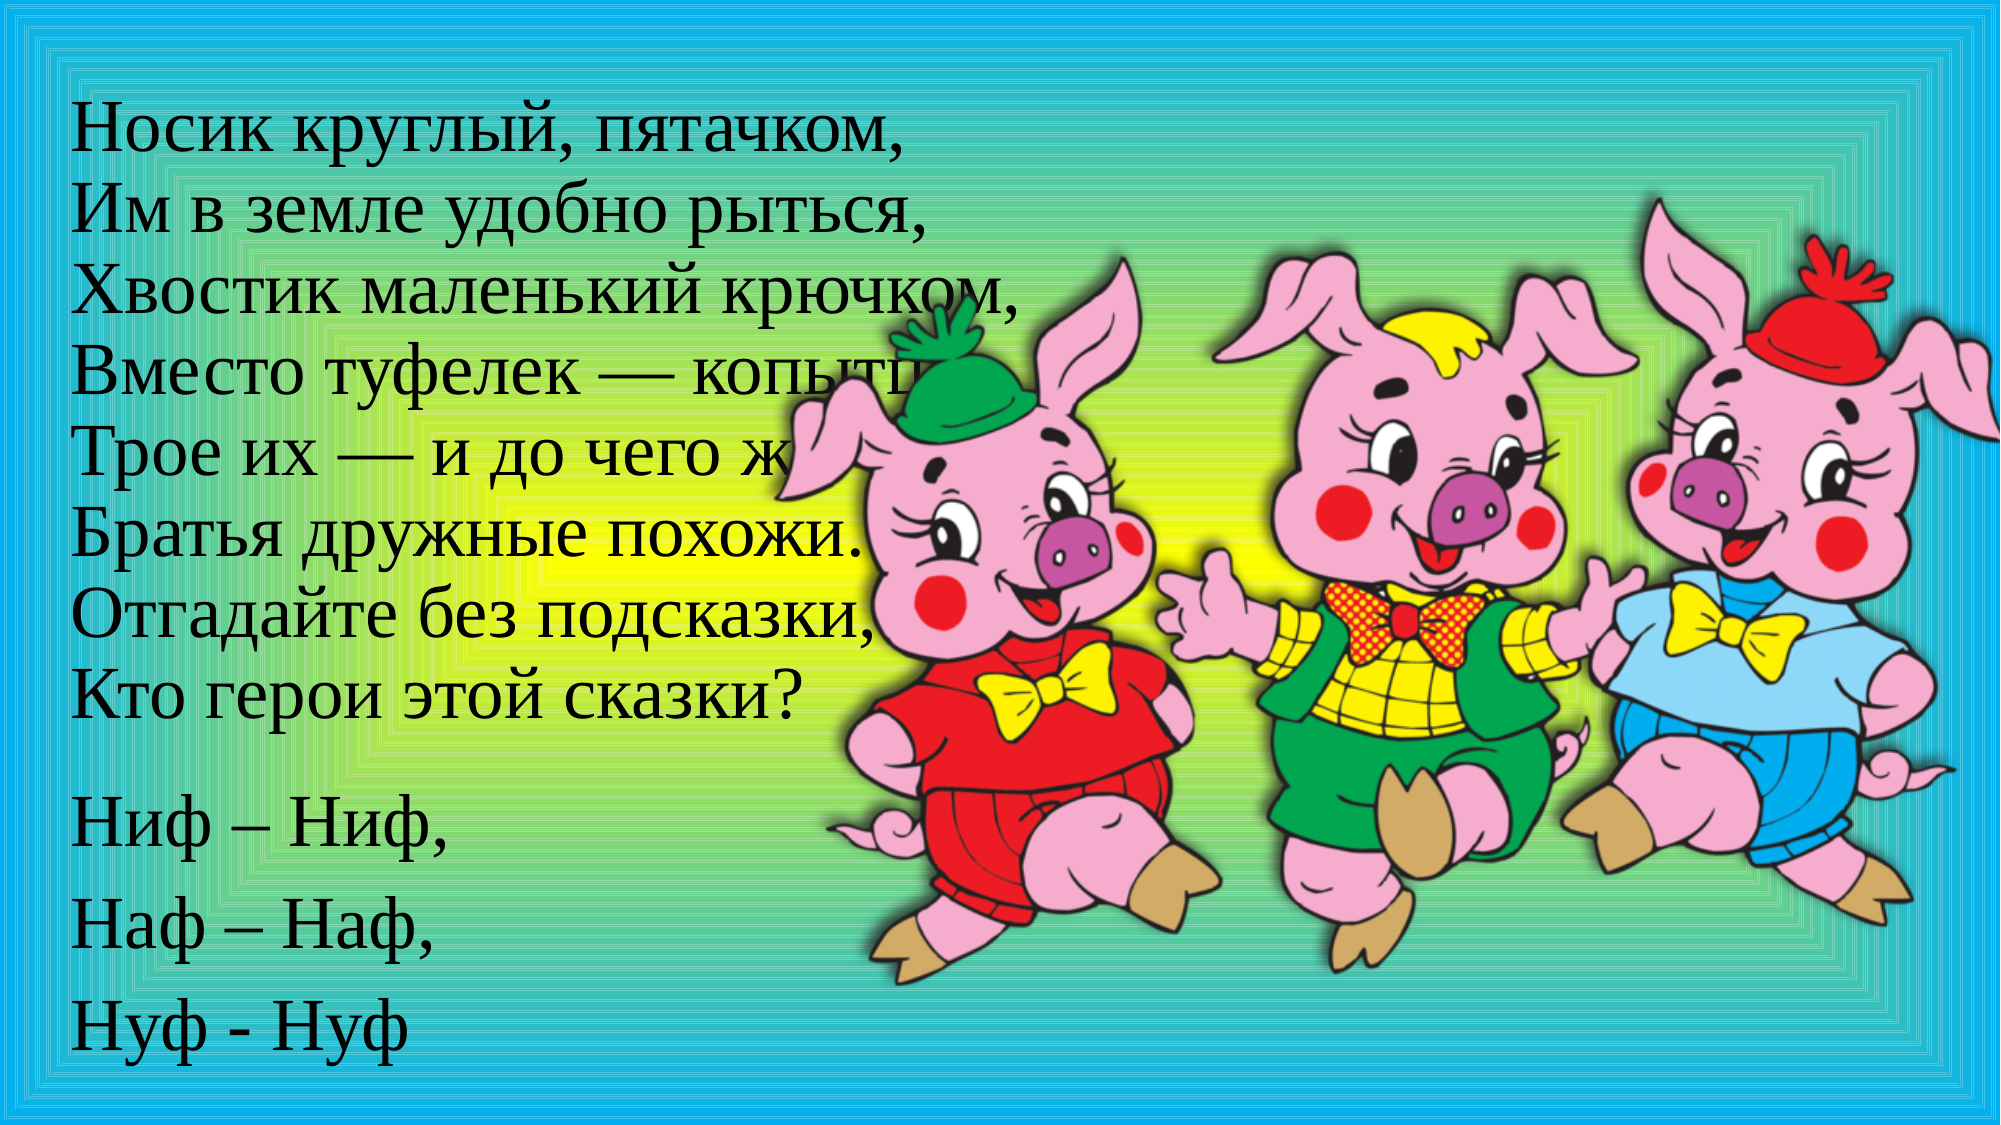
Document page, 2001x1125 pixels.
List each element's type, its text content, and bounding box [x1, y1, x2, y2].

list Ниф – Ниф, Наф – Наф, Нуф - Нуф [55, 774, 1781, 1125]
picture [716, 70, 2000, 1062]
title Носик круглый, пятачком, Им в земле удобно рыться, Хвостик маленький крючком, Вместо туфелек — копытца. Трое их — и до чего же Братья дружные похожи. Отгадайте без подсказки, Кто герои этой сказки? [55, 150, 716, 761]
